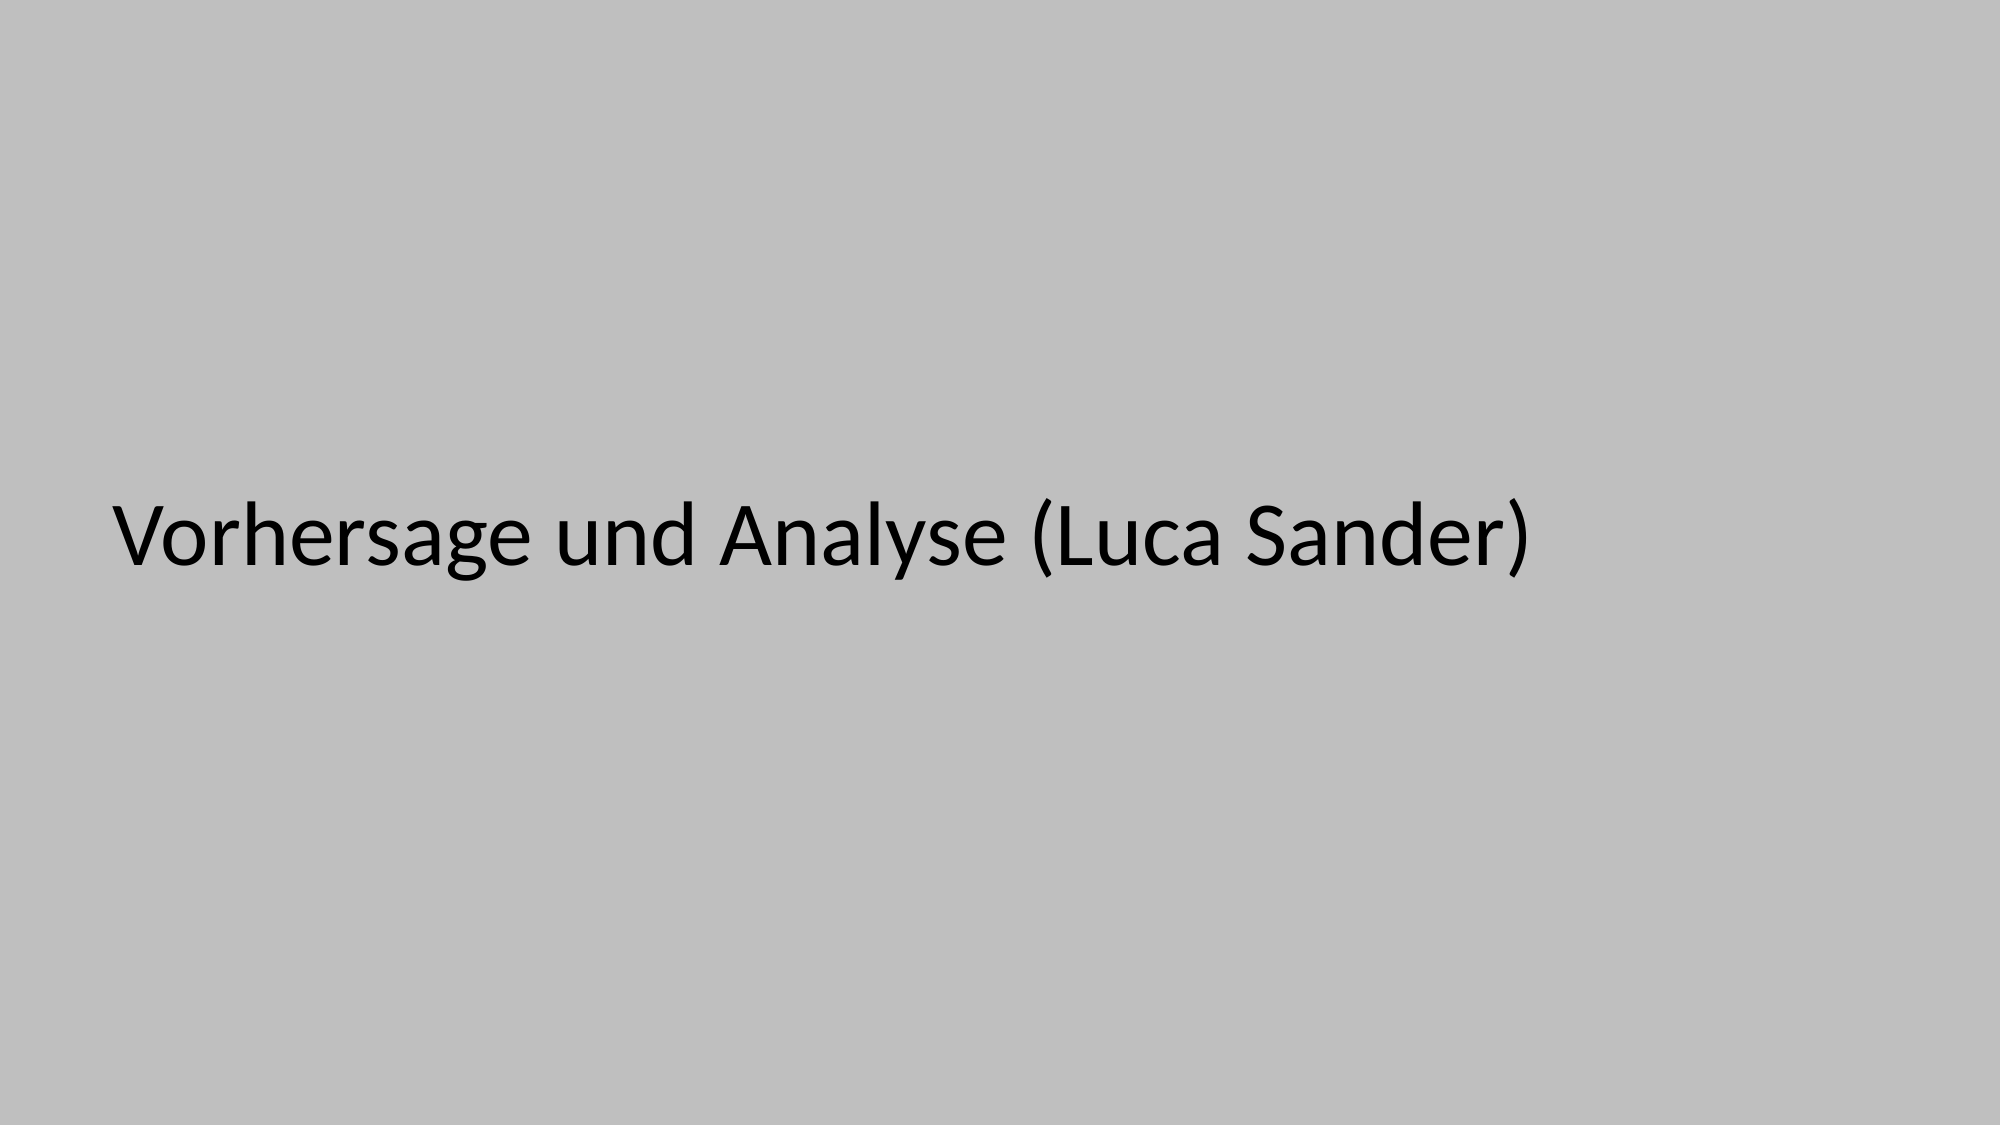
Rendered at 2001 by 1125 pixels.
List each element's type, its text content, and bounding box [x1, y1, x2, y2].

text_box Vorhersage und Analyse (Luca Sander) [112, 420, 1838, 638]
